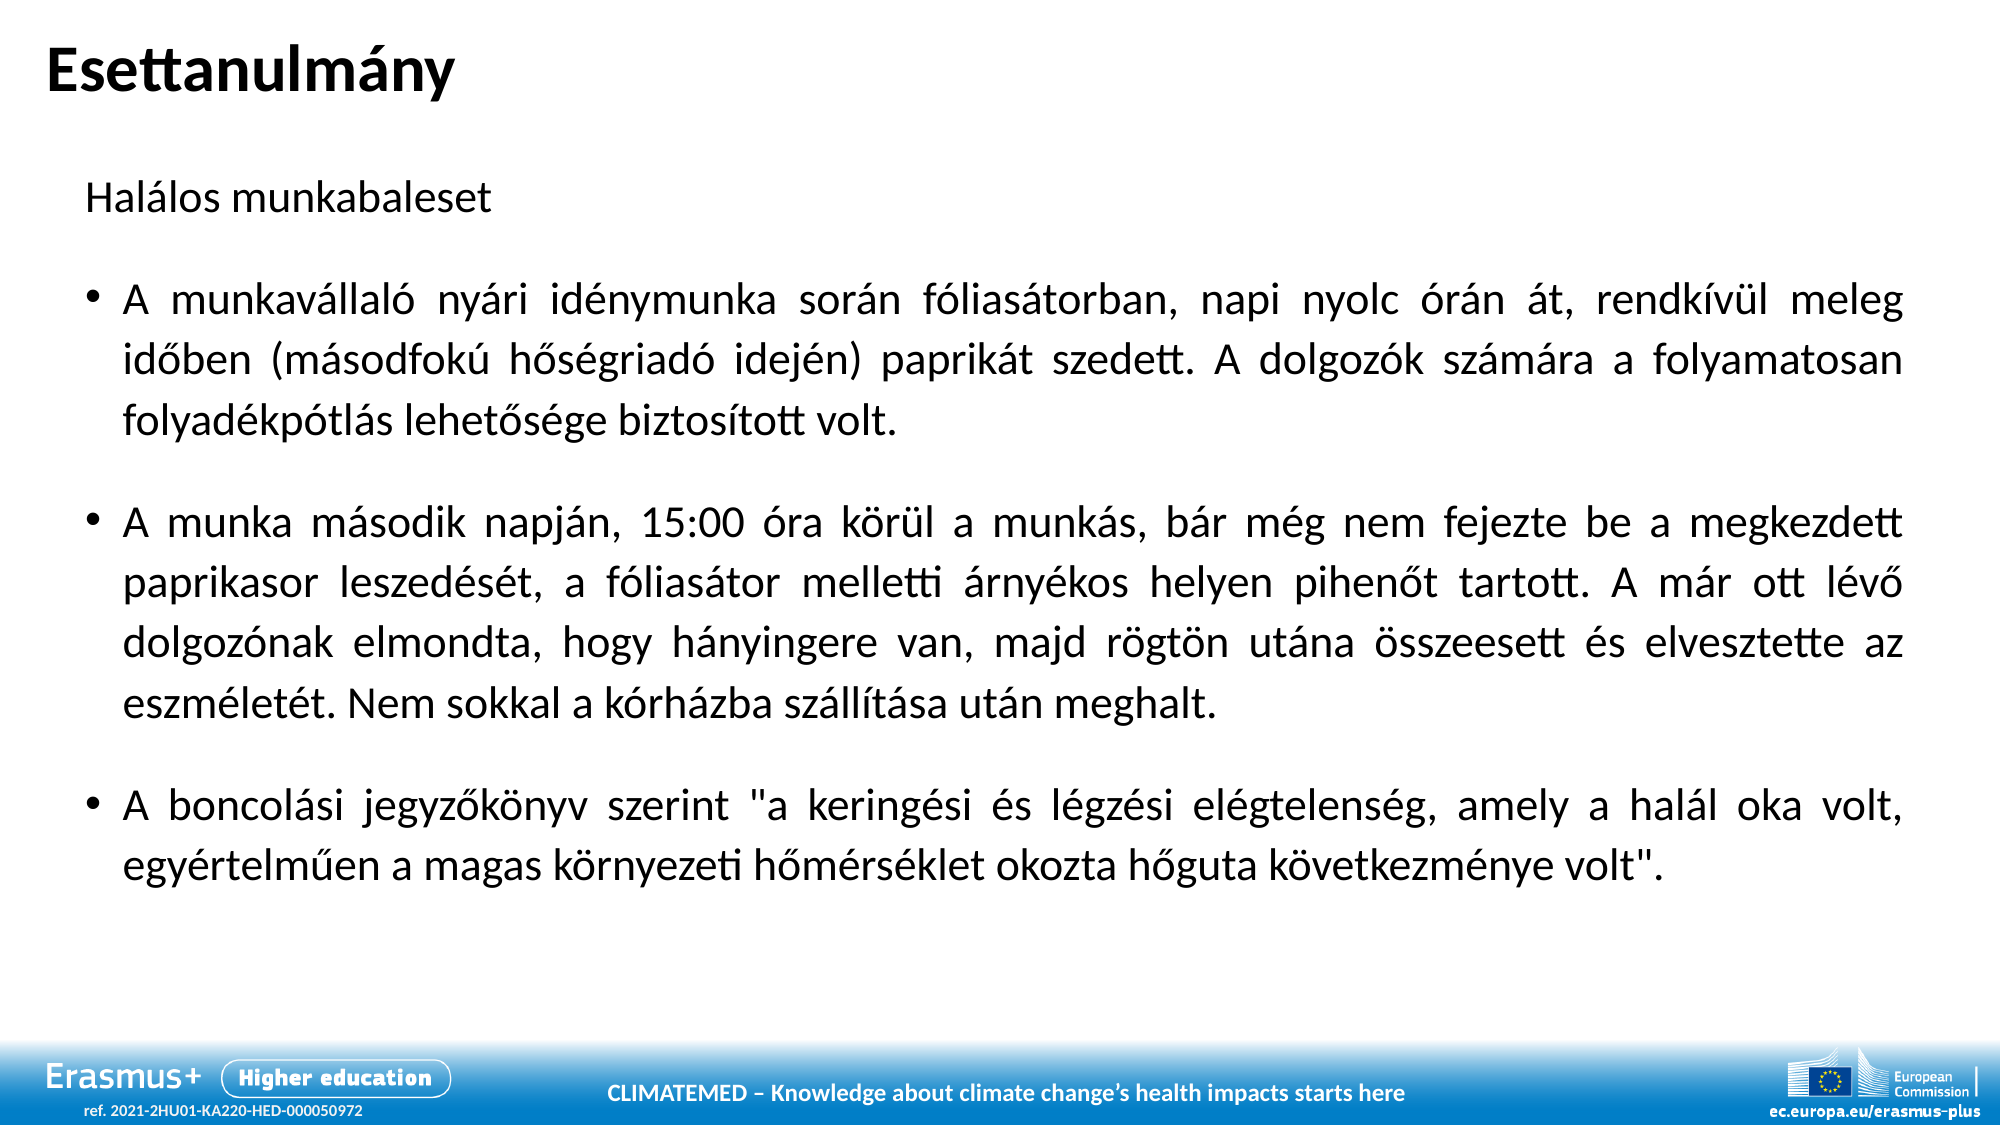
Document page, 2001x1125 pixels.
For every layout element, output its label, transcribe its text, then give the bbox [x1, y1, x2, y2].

picture [0, 899, 2000, 1125]
list Halálos munkabaleset A munkavállaló nyári idénymunka során fóliasátorban, napi nyolc órán át, rendkívül meleg időben (másodfokú hőségriadó idején) paprikát szedett. A dolgozók számára a folyamatosan folyadékpótlás lehetősége biztosított volt. A munka második napján, 15:00 óra körül a munkás, bár még nem fejezte be a megkezdett paprikasor leszedését, a fóliasátor melletti árnyékos helyen pihenőt tartott. A már ott lévő dolgozónak elmondta, hogy hányingere van, majd rögtön utána összeesett és elvesztette az eszméletét. Nem sokkal a kórházba szállítása után meghalt. A boncolási jegyzőkönyv szerint "a keringési és légzési elégtelenség, amely a halál oka volt, egyértelműen a magas környezeti hőmérséklet okozta hőguta következménye volt". [70, 153, 1921, 1035]
title Esettanulmány [31, 25, 1984, 116]
